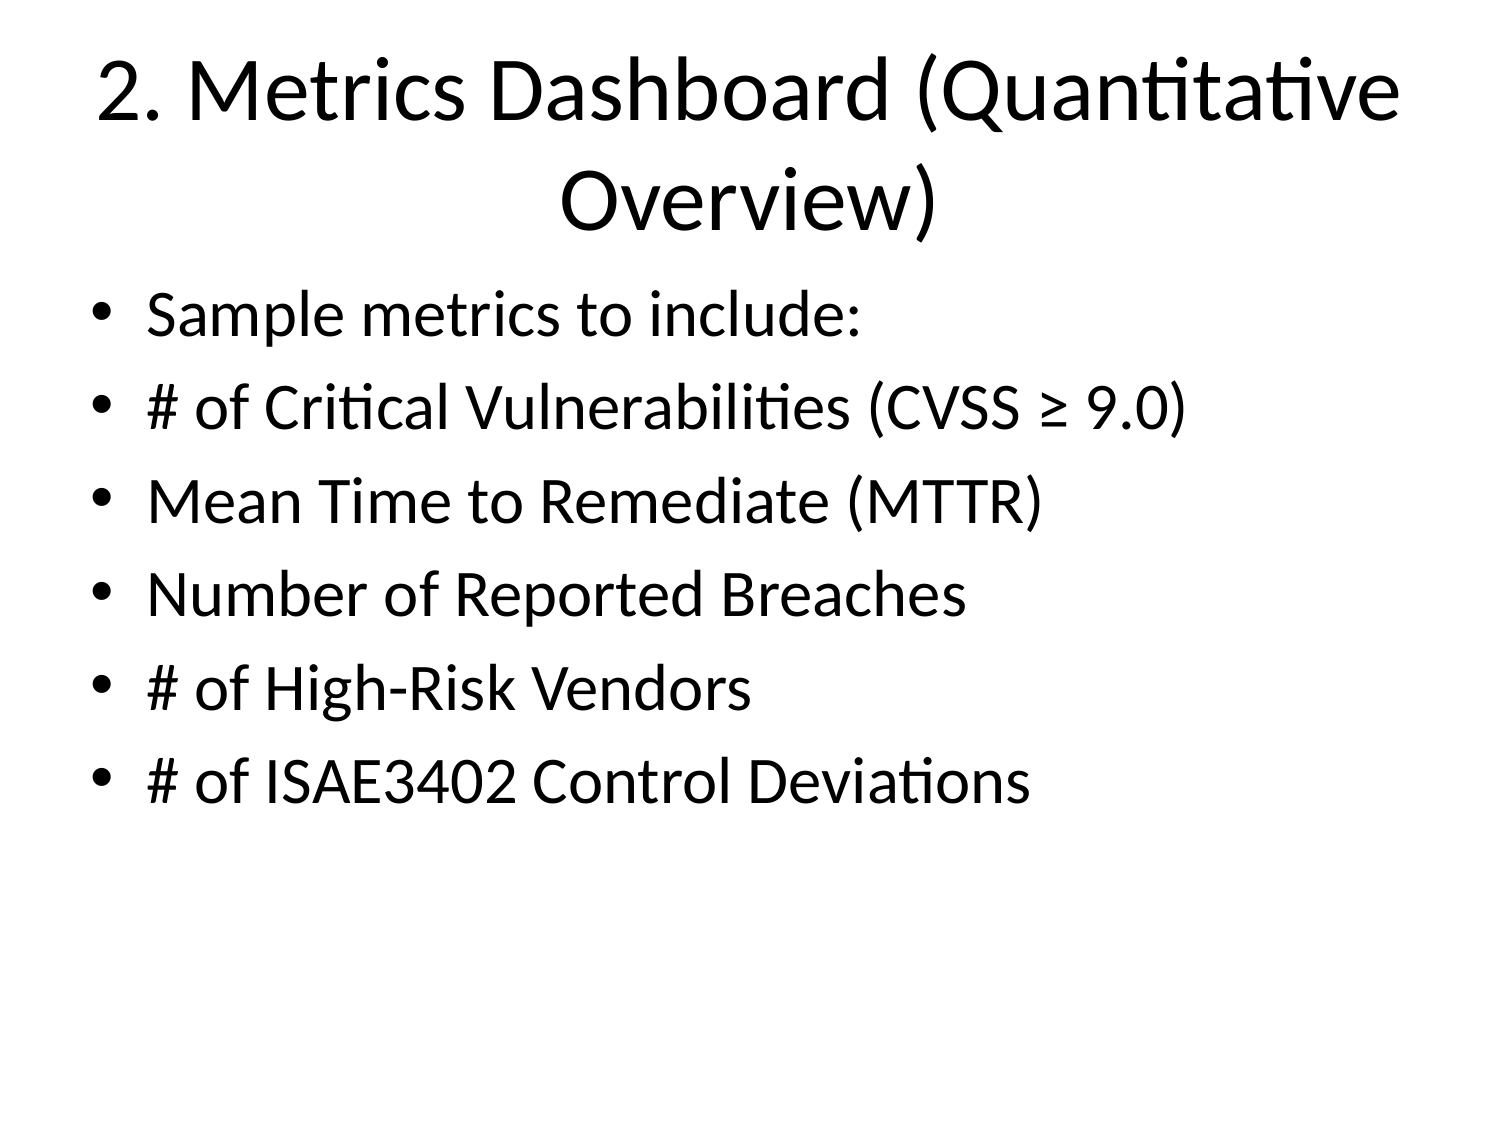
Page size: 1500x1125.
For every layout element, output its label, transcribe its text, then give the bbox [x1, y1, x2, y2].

list Sample metrics to include: # of Critical Vulnerabilities (CVSS ≥ 9.0) Mean Time to Remediate (MTTR) Number of Reported Breaches # of High-Risk Vendors # of ISAE3402 Control Deviations [75, 262, 1425, 1005]
title 2. Metrics Dashboard (Quantitative Overview) [75, 45, 1425, 233]
